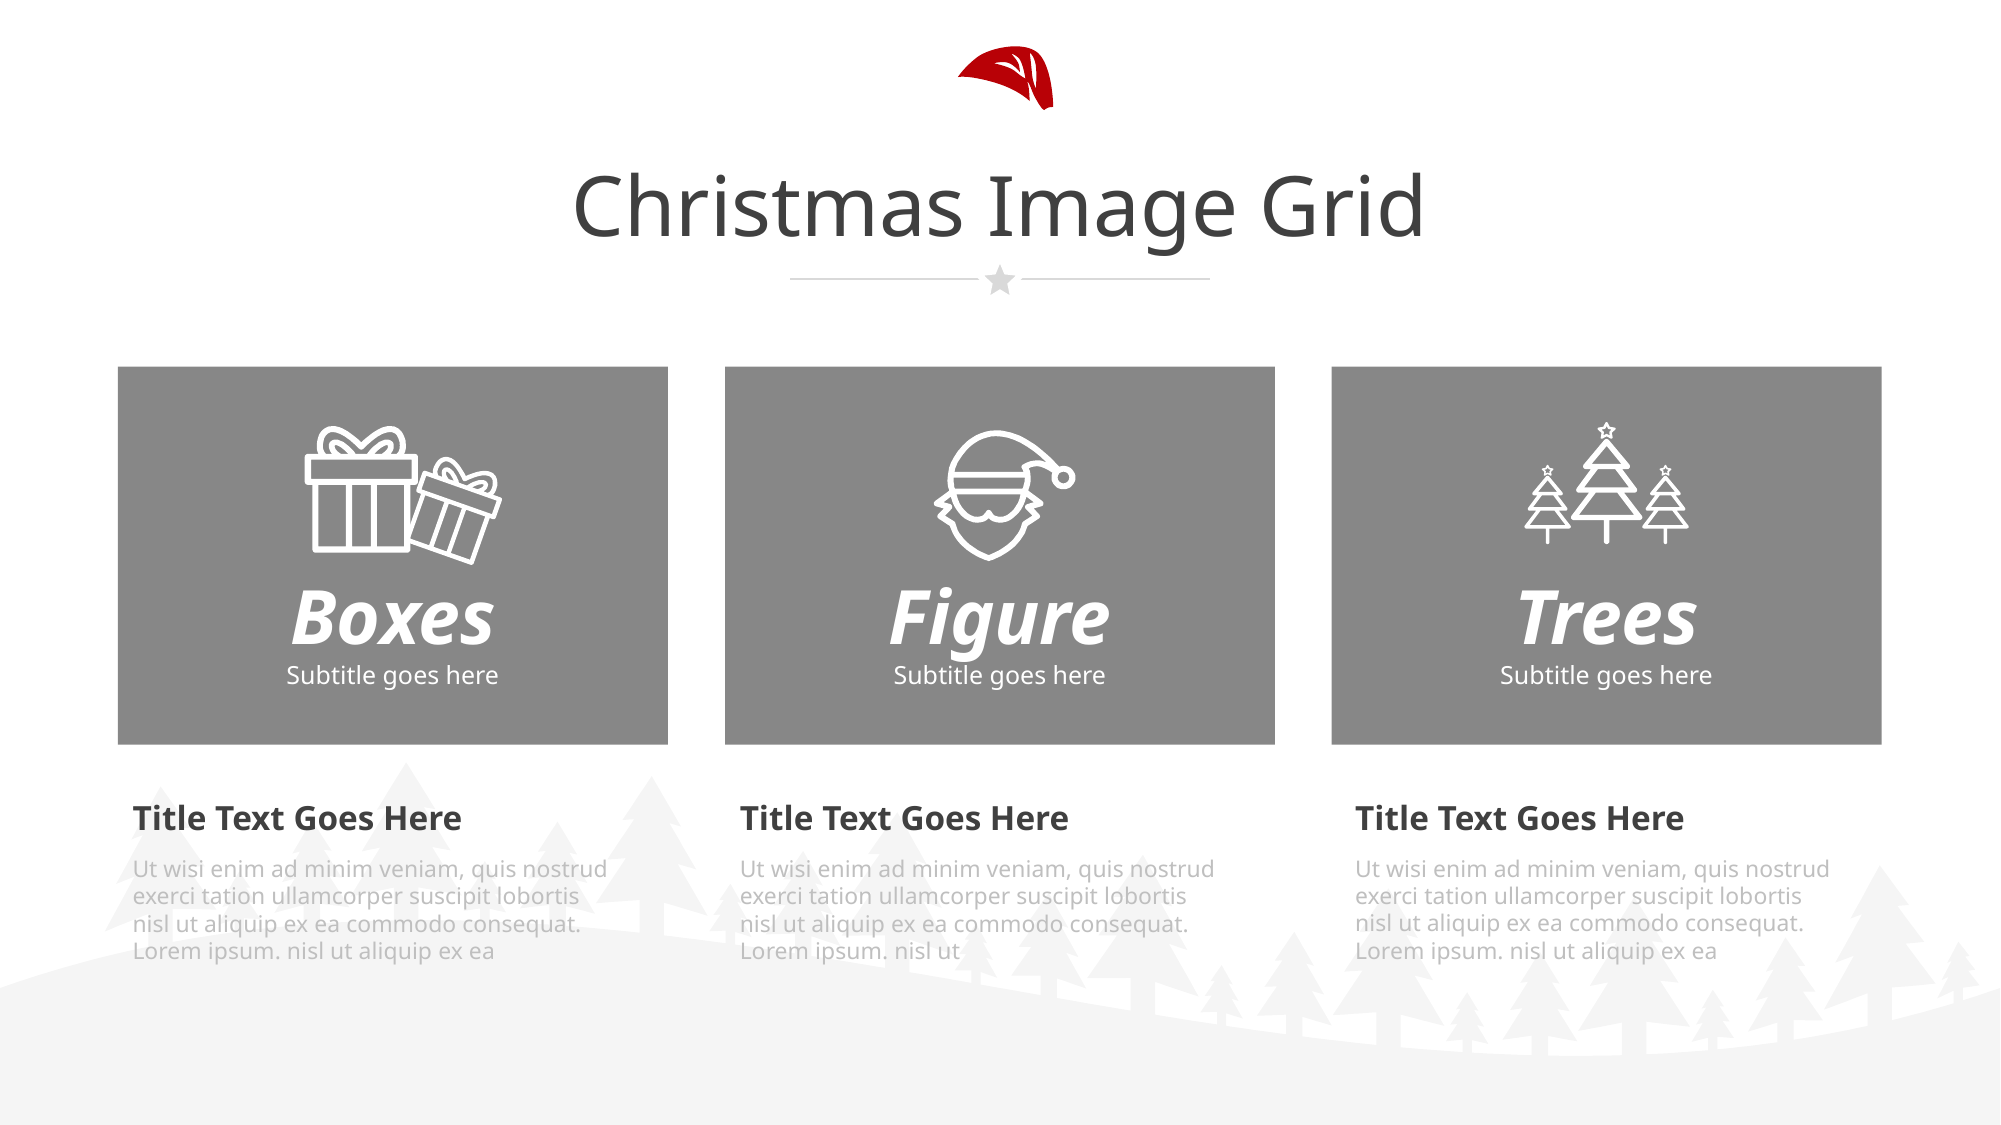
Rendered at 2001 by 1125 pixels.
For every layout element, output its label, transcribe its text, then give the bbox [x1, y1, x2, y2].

text_box Title Text Goes Here [725, 789, 1275, 845]
text_box Ut wisi enim ad minim veniam, quis nostrud exerci tation ullamcorper suscipit lobortis nisl ut aliquip ex ea commodo consequat. Lorem ipsum. nisl ut [724, 846, 1235, 972]
text_box Ut wisi enim ad minim veniam, quis nostrud exerci tation ullamcorper suscipit lobortis nisl ut aliquip ex ea commodo consequat. Lorem ipsum. nisl ut aliquip ex ea [117, 846, 628, 972]
text_box Title Text Goes Here [1340, 789, 1891, 844]
title Christmas Image Grid [137, 156, 1863, 273]
text_box Title Text Goes Here [117, 789, 668, 845]
text_box Ut wisi enim ad minim veniam, quis nostrud exerci tation ullamcorper suscipit lobortis nisl ut aliquip ex ea commodo consequat. Lorem ipsum. nisl ut aliquip ex ea [1340, 846, 1851, 972]
picture [100, 347, 686, 765]
picture [707, 347, 1293, 765]
picture [1314, 347, 1900, 765]
